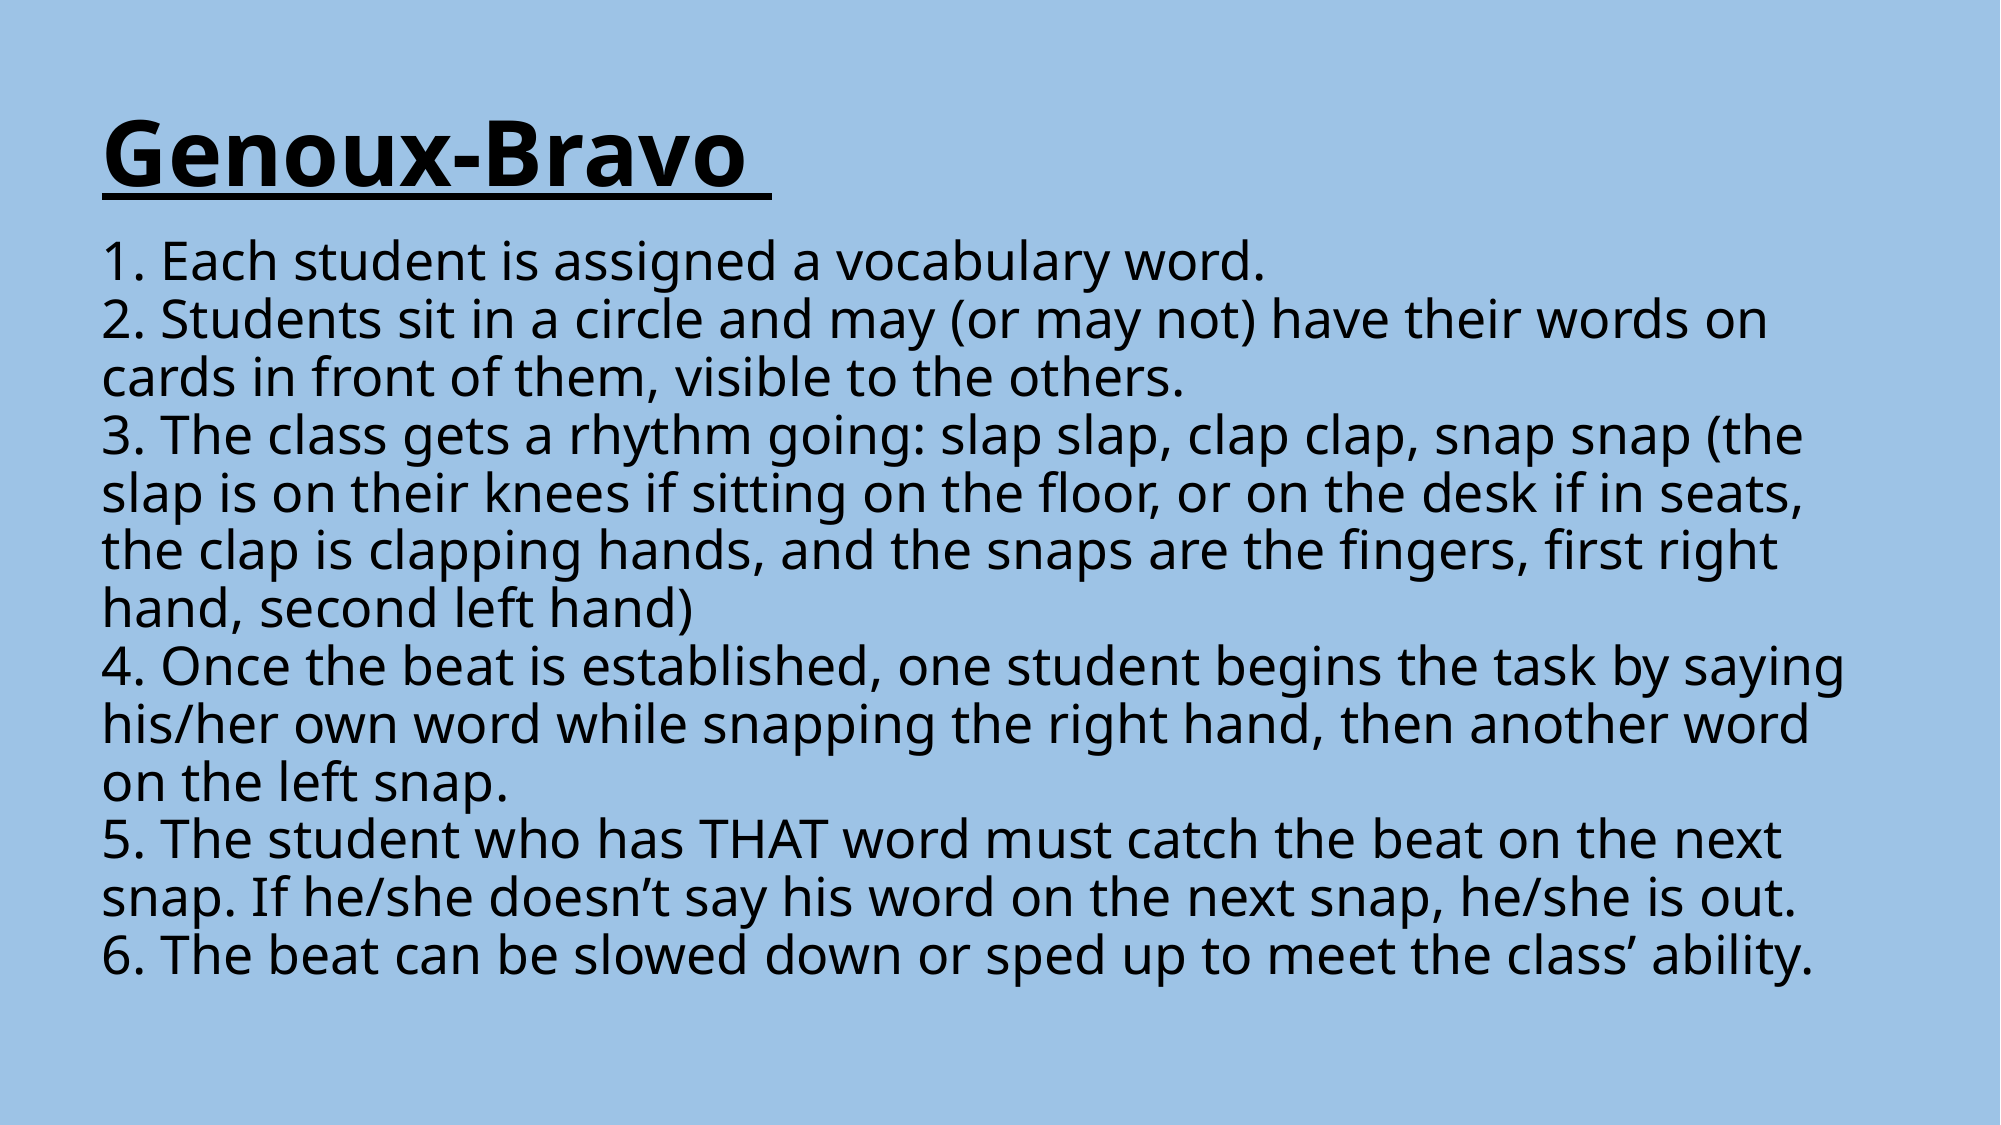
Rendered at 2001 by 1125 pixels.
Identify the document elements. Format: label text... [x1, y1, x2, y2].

title Genoux-Bravo [86, 47, 1812, 227]
list 1. Each student is assigned a vocabulary word. 2. Students sit in a circle and may (or may not) have their words on cards in front of them, visible to the others. 3. The class gets a rhythm going: slap slap, clap clap, snap snap (the slap is on their knees if sitting on the floor, or on the desk if in seats, the clap is clapping hands, and the snaps are the fingers, first right hand, second left hand) 4. Once the beat is established, one student begins the task by saying his/her own word while snapping the right hand, then another word on the left snap. 5. The student who has THAT word must catch the beat on the next snap. If he/she doesn’t say his word on the next snap, he/she is out. 6. The beat can be slowed down or sped up to meet the class’ ability. [86, 227, 1863, 1038]
